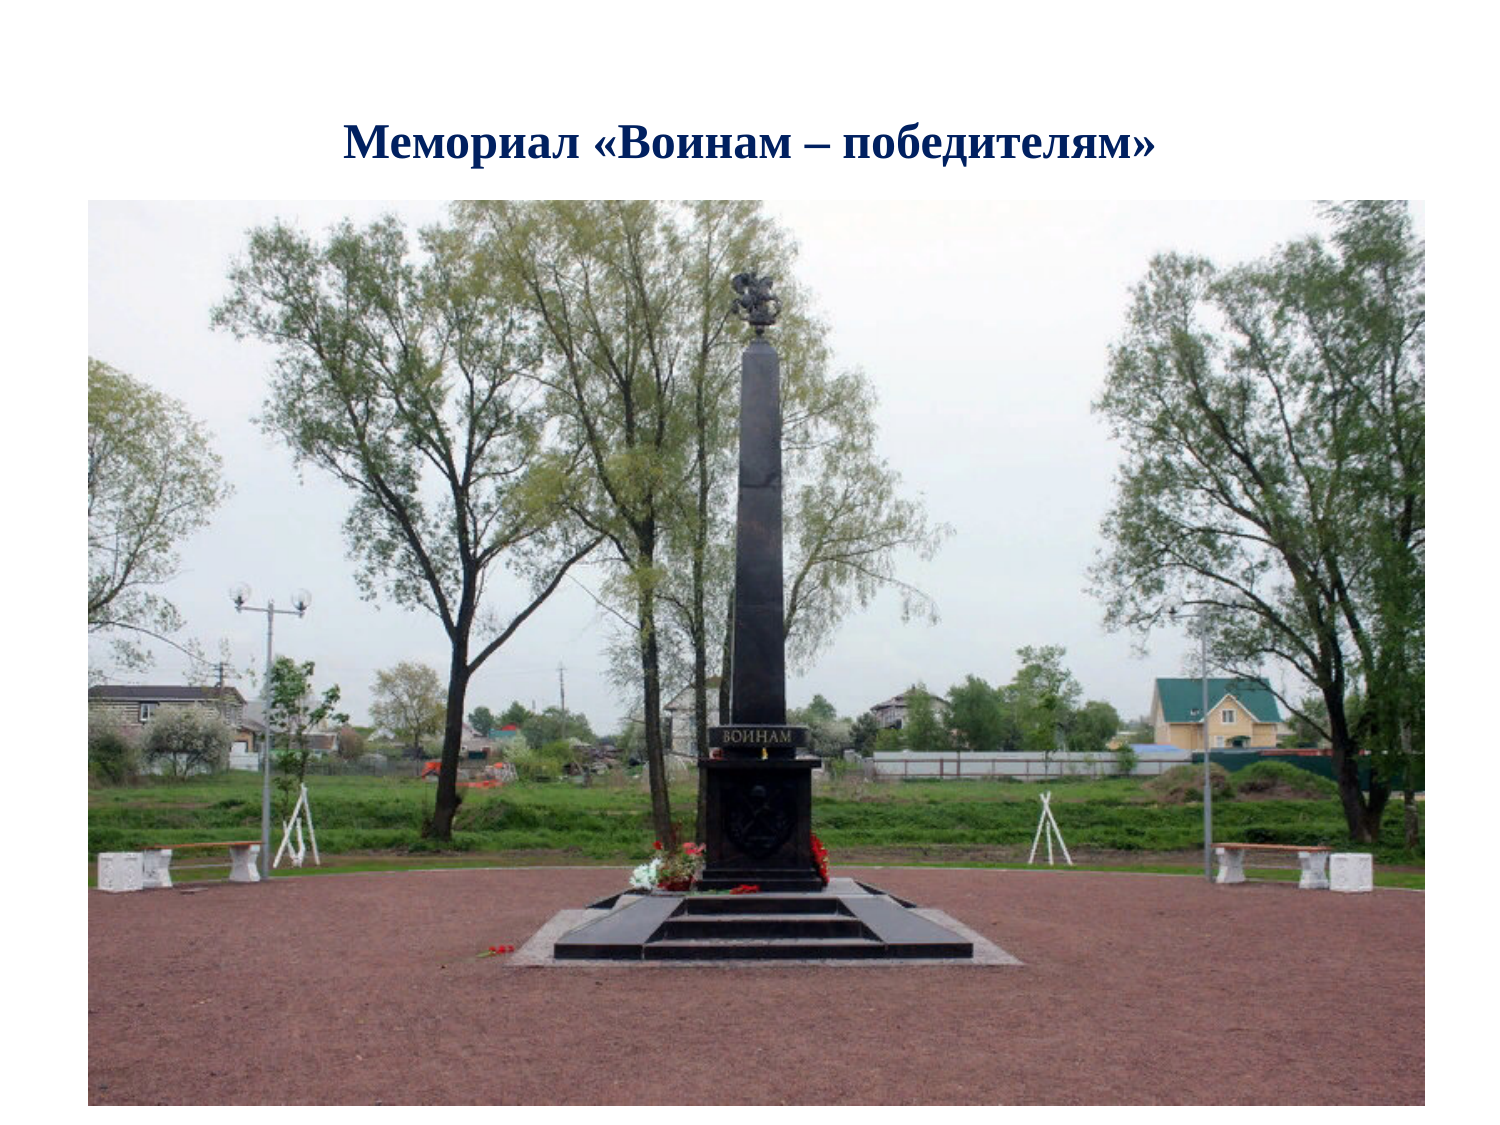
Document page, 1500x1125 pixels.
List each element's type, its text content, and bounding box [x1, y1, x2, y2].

picture [88, 199, 1426, 1107]
title Мемориал «Воинам – победителям» [75, 45, 1425, 233]
